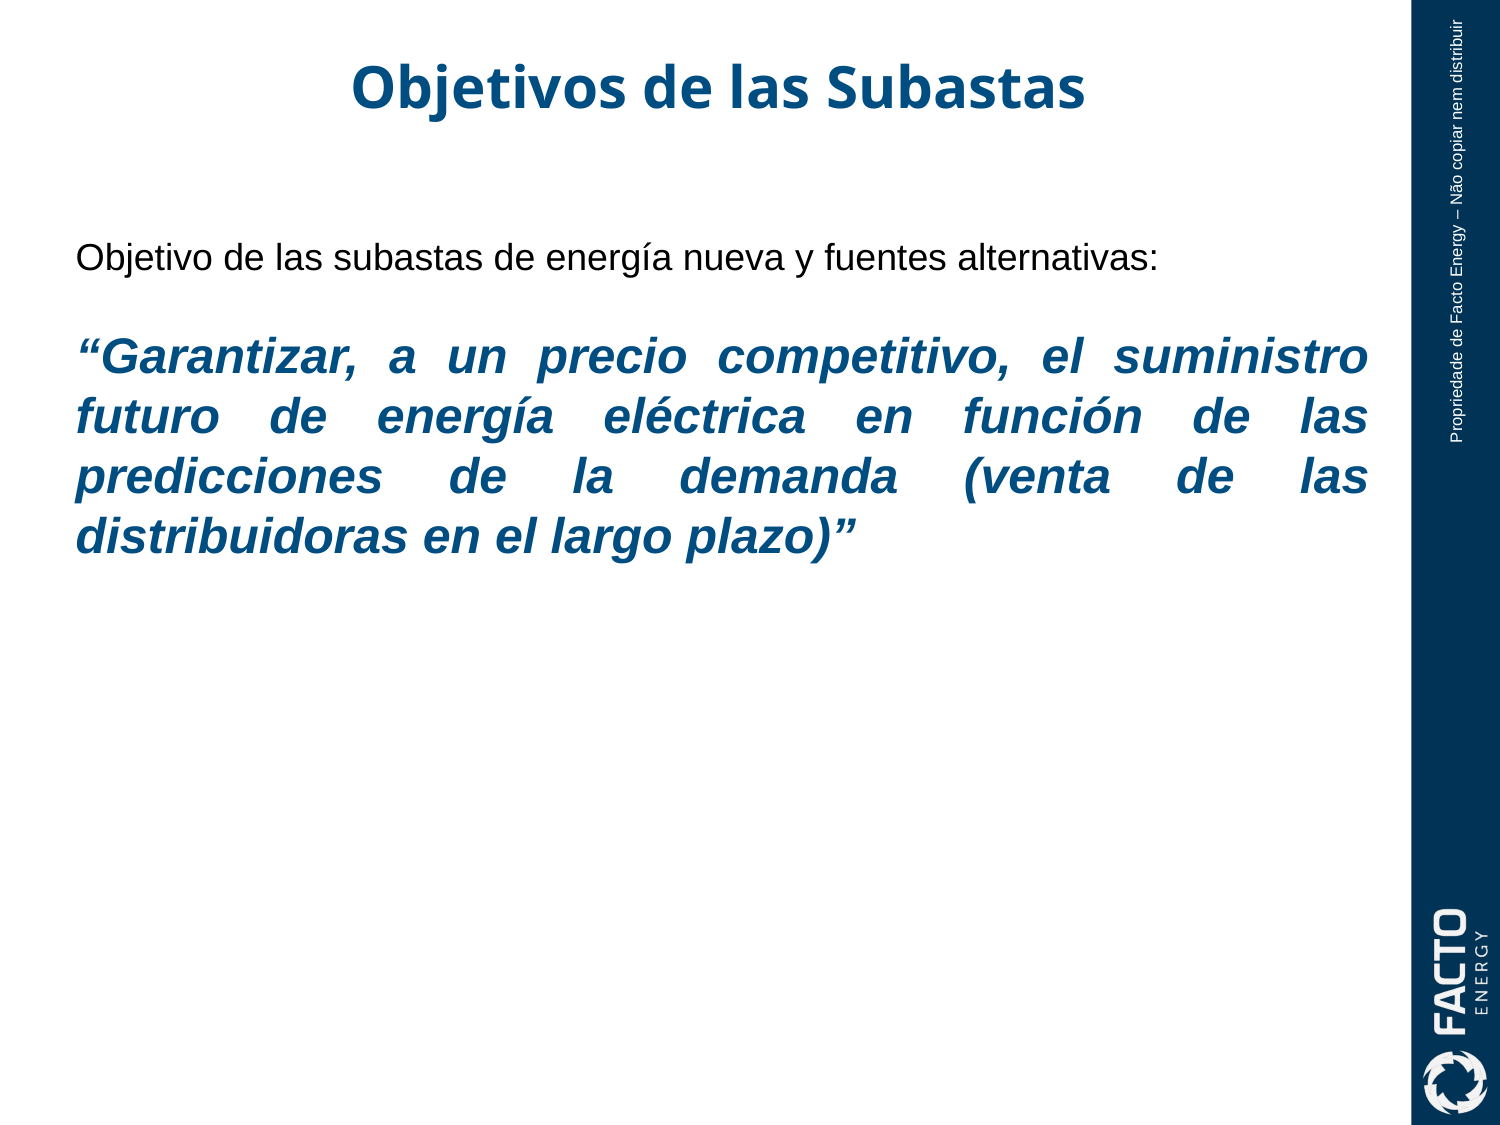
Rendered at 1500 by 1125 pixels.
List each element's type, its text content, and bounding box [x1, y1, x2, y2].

text_box [1411, 0, 1500, 974]
text_box [1411, 1055, 1500, 1125]
picture [1349, 906, 1500, 1118]
text_box Propriedade de Facto Energy – Não copiar nem distribuir [1437, 4, 1473, 458]
text_box Objetivo de las subastas de energía nueva y fuentes alternativas: “Garantizar, a un precio competitivo, el suministro futuro de energía eléctrica en función de las predicciones de la demanda (venta de las distribuidoras en el largo plazo)” [60, 180, 1385, 631]
text_box Objetivos de las Subastas [52, 42, 1385, 128]
